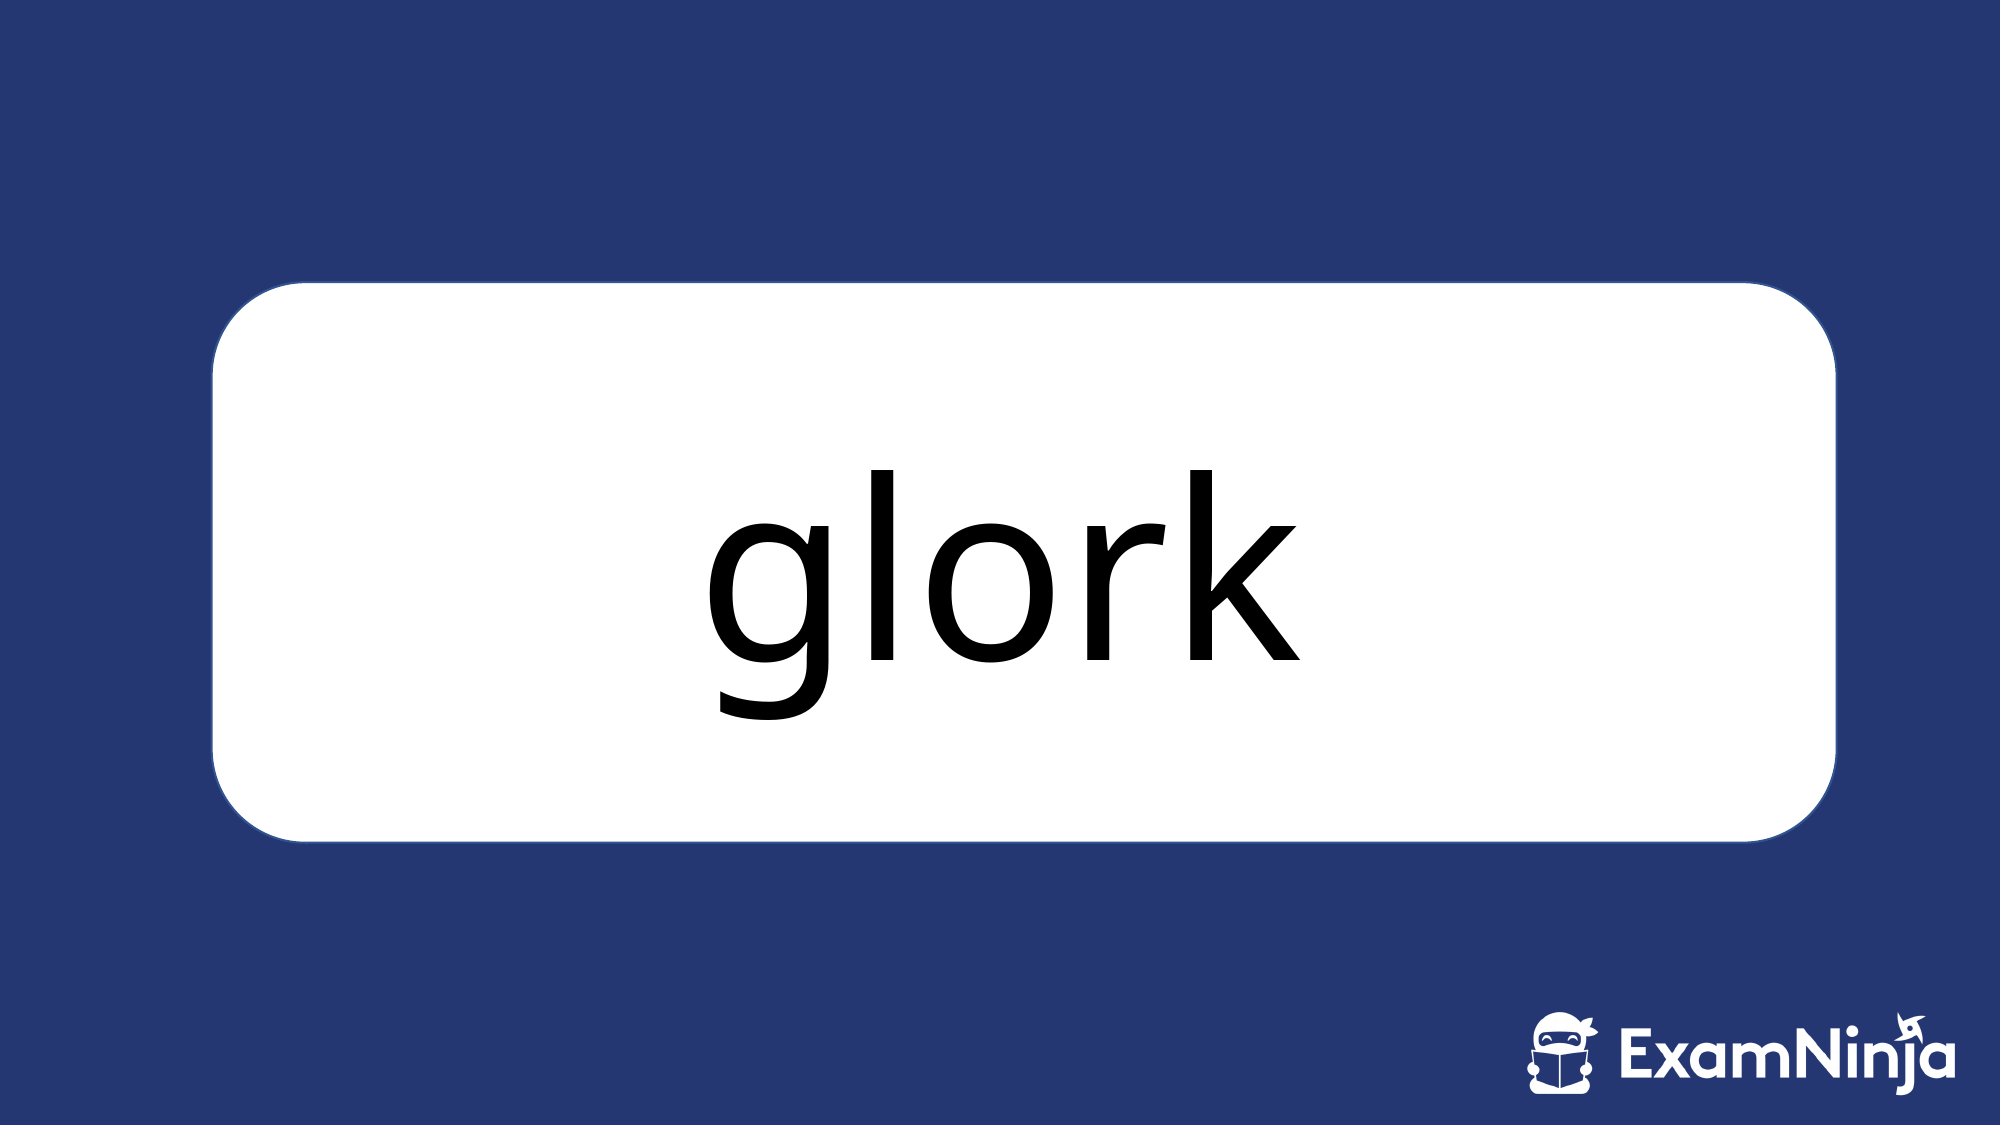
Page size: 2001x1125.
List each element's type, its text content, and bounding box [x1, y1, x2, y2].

text_box [210, 719, 1838, 844]
text_box glork [143, 403, 1857, 719]
text_box [210, 281, 1838, 403]
picture [1501, 1003, 1979, 1102]
